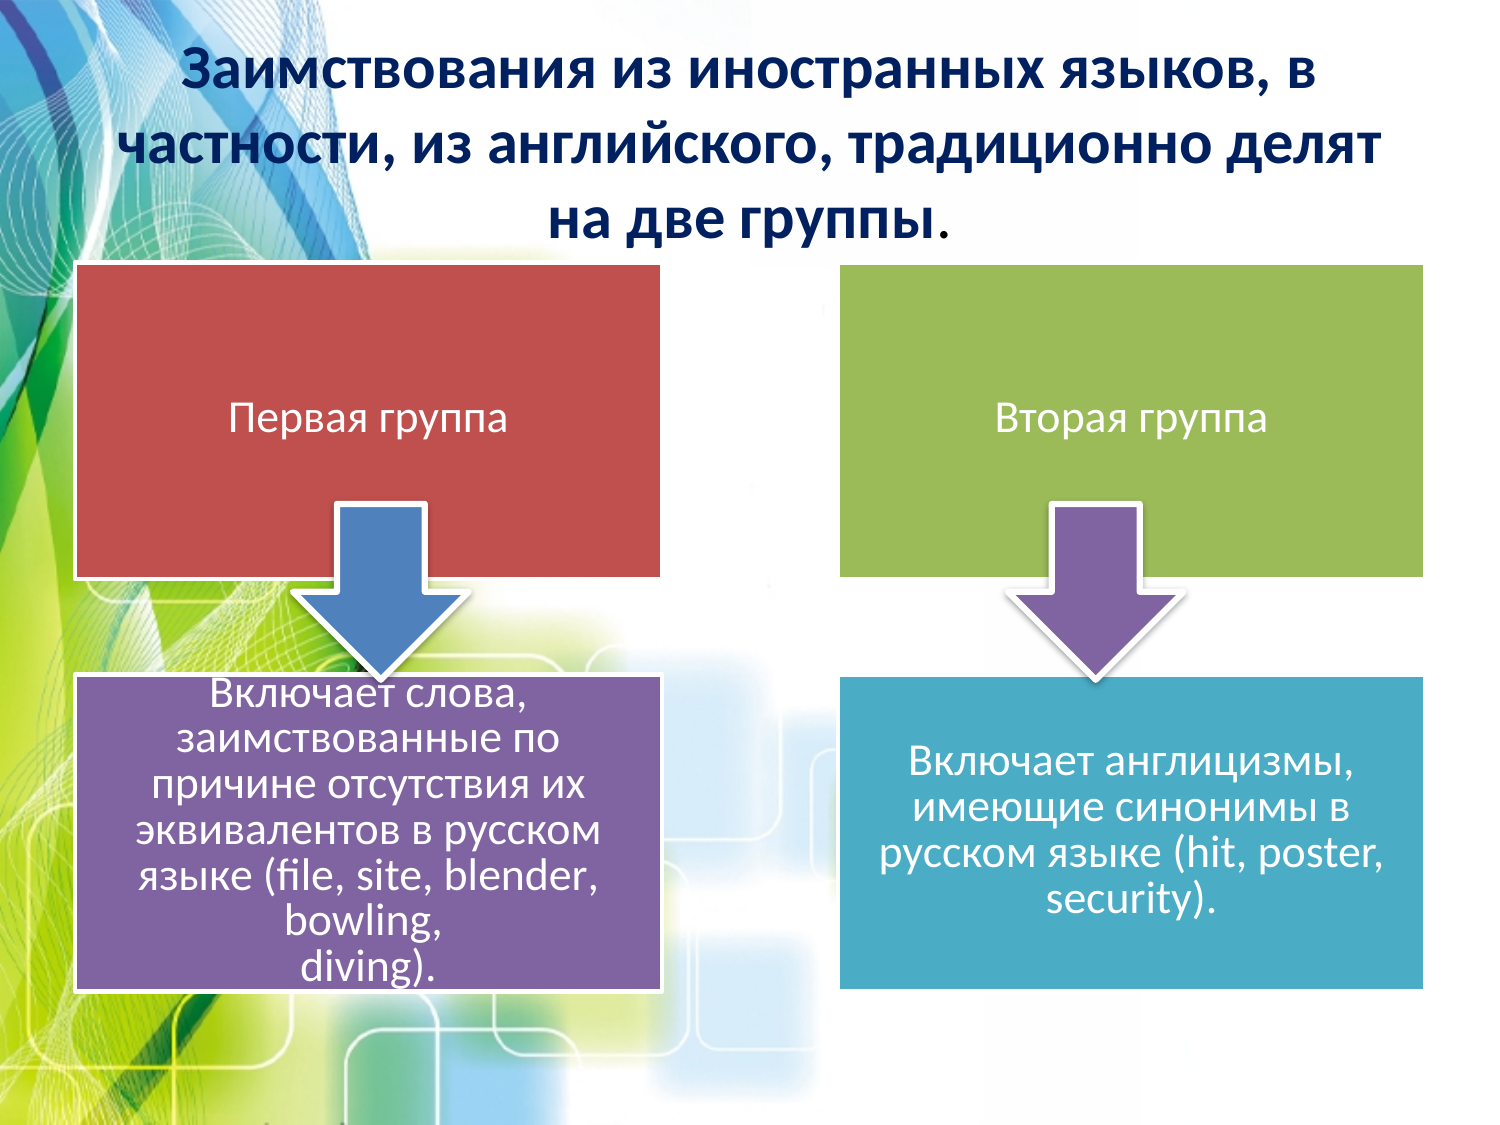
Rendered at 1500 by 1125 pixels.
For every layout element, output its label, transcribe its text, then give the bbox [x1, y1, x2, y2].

title Заимствования из иностранных языков, в частности, из английского, традиционно делят на две группы. [75, 45, 1425, 233]
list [74, 262, 1426, 1102]
picture [0, 0, 1500, 1125]
